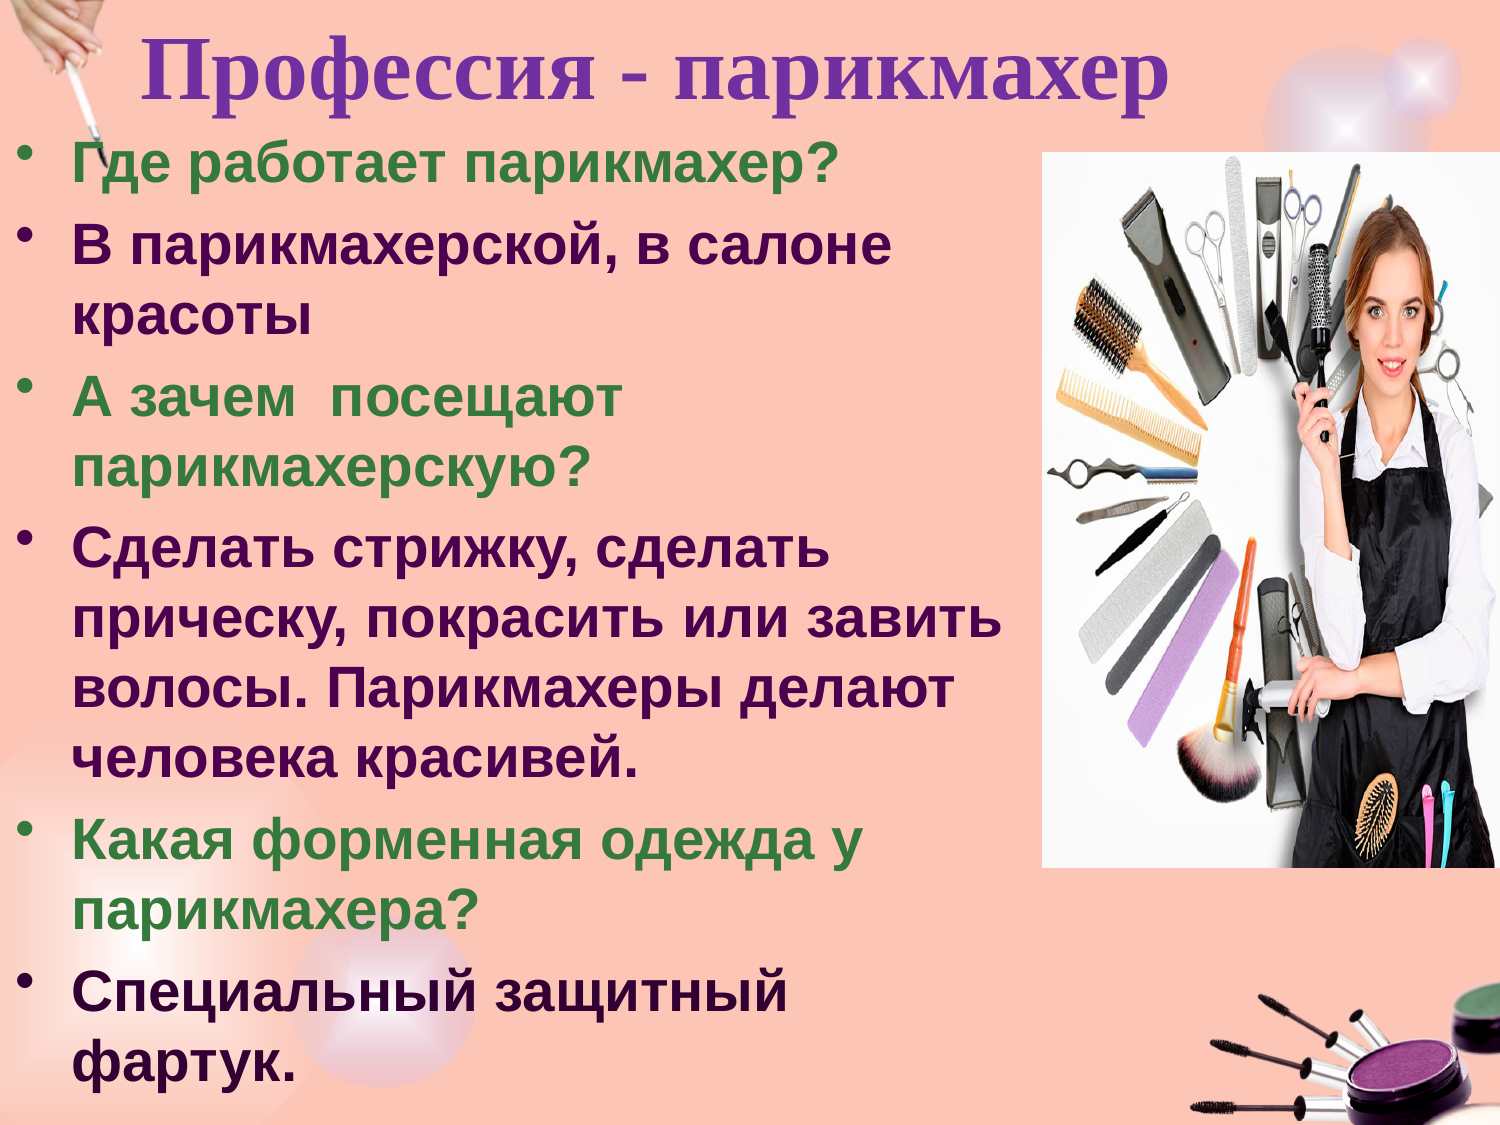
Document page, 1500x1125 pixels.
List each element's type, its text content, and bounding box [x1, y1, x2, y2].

picture [0, 0, 125, 117]
picture [1187, 974, 1500, 1125]
list Где работает парикмахер? В парикмахерской, в салоне красоты А зачем посещают парикмахерскую? Сделать стрижку, сделать прическу, покрасить или завить волосы. Парикмахеры делают человека красивей. Какая форменная одежда у парикмахера? Специальный защитный фартук. [0, 117, 1043, 1005]
picture [1042, 152, 1500, 868]
title Профессия - парикмахер [125, 0, 1425, 129]
